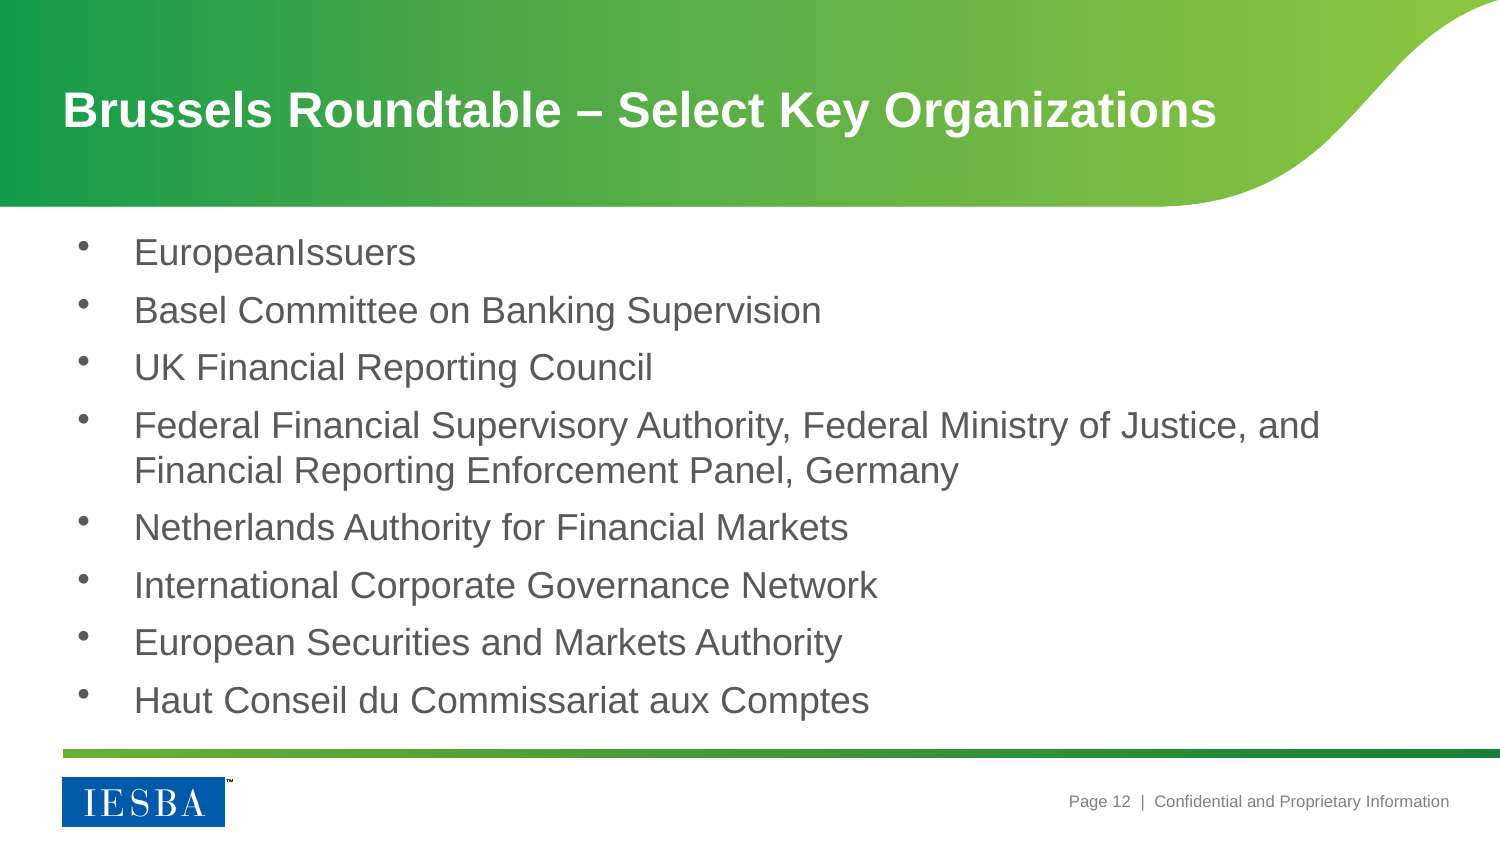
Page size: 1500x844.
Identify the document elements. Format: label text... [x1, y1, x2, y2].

list EuropeanIssuers Basel Committee on Banking Supervision UK Financial Reporting Council Federal Financial Supervisory Authority, Federal Ministry of Justice, and Financial Reporting Enforcement Panel, Germany Netherlands Authority for Financial Markets International Corporate Governance Network European Securities and Markets Authority Haut Conseil du Commissariat aux Comptes [62, 220, 1475, 760]
picture [62, 777, 233, 827]
picture [0, 0, 1500, 207]
title Brussels Roundtable – Select Key Organizations [62, 75, 1300, 141]
